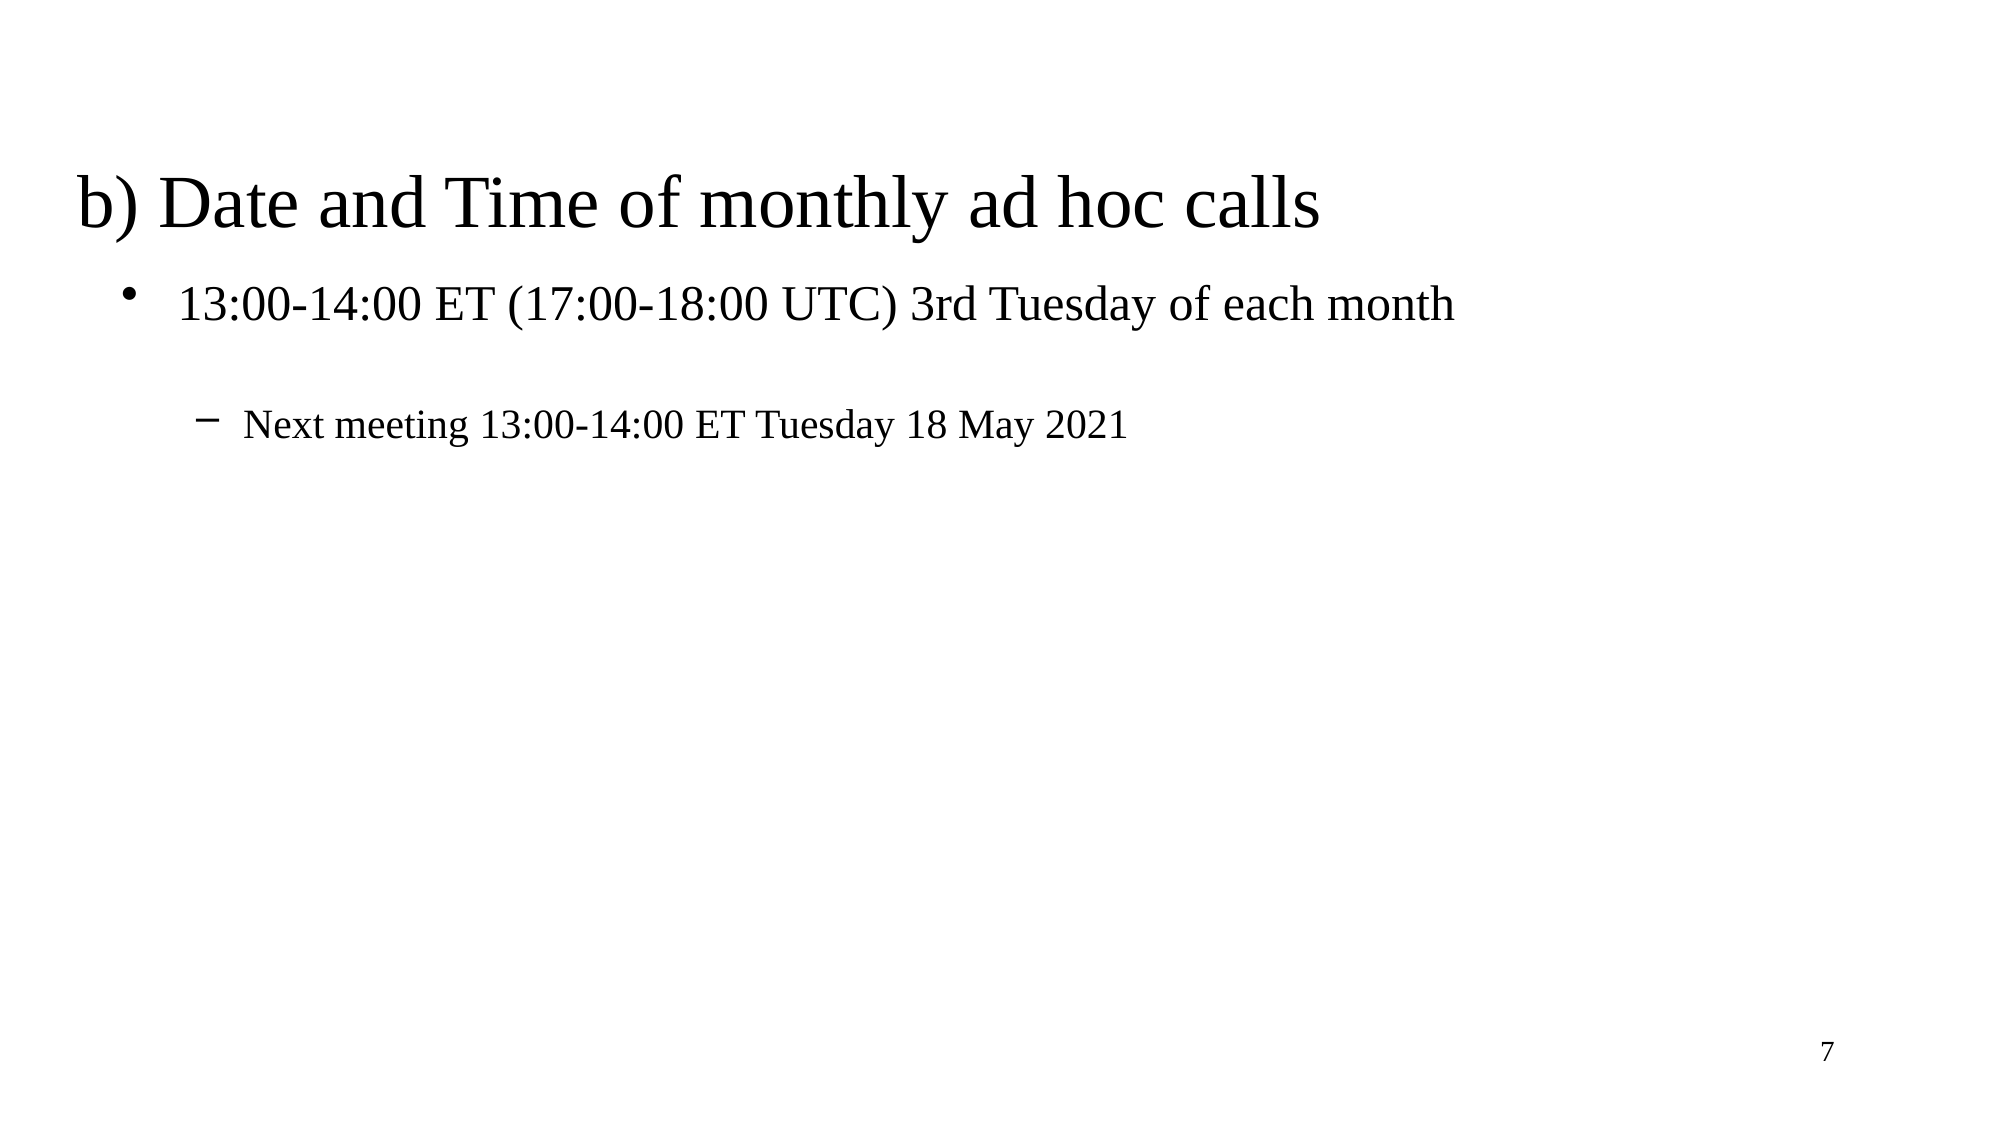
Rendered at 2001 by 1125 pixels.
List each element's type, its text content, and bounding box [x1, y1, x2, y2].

list 13:00-14:00 ET (17:00-18:00 UTC) 3rd Tuesday of each month Next meeting 13:00-14:00 ET Tuesday 18 May 2021 [105, 262, 1894, 1026]
slide_number 7 [1433, 1024, 1851, 1101]
title b) Date and Time of monthly ad hoc calls [62, 99, 1901, 288]
